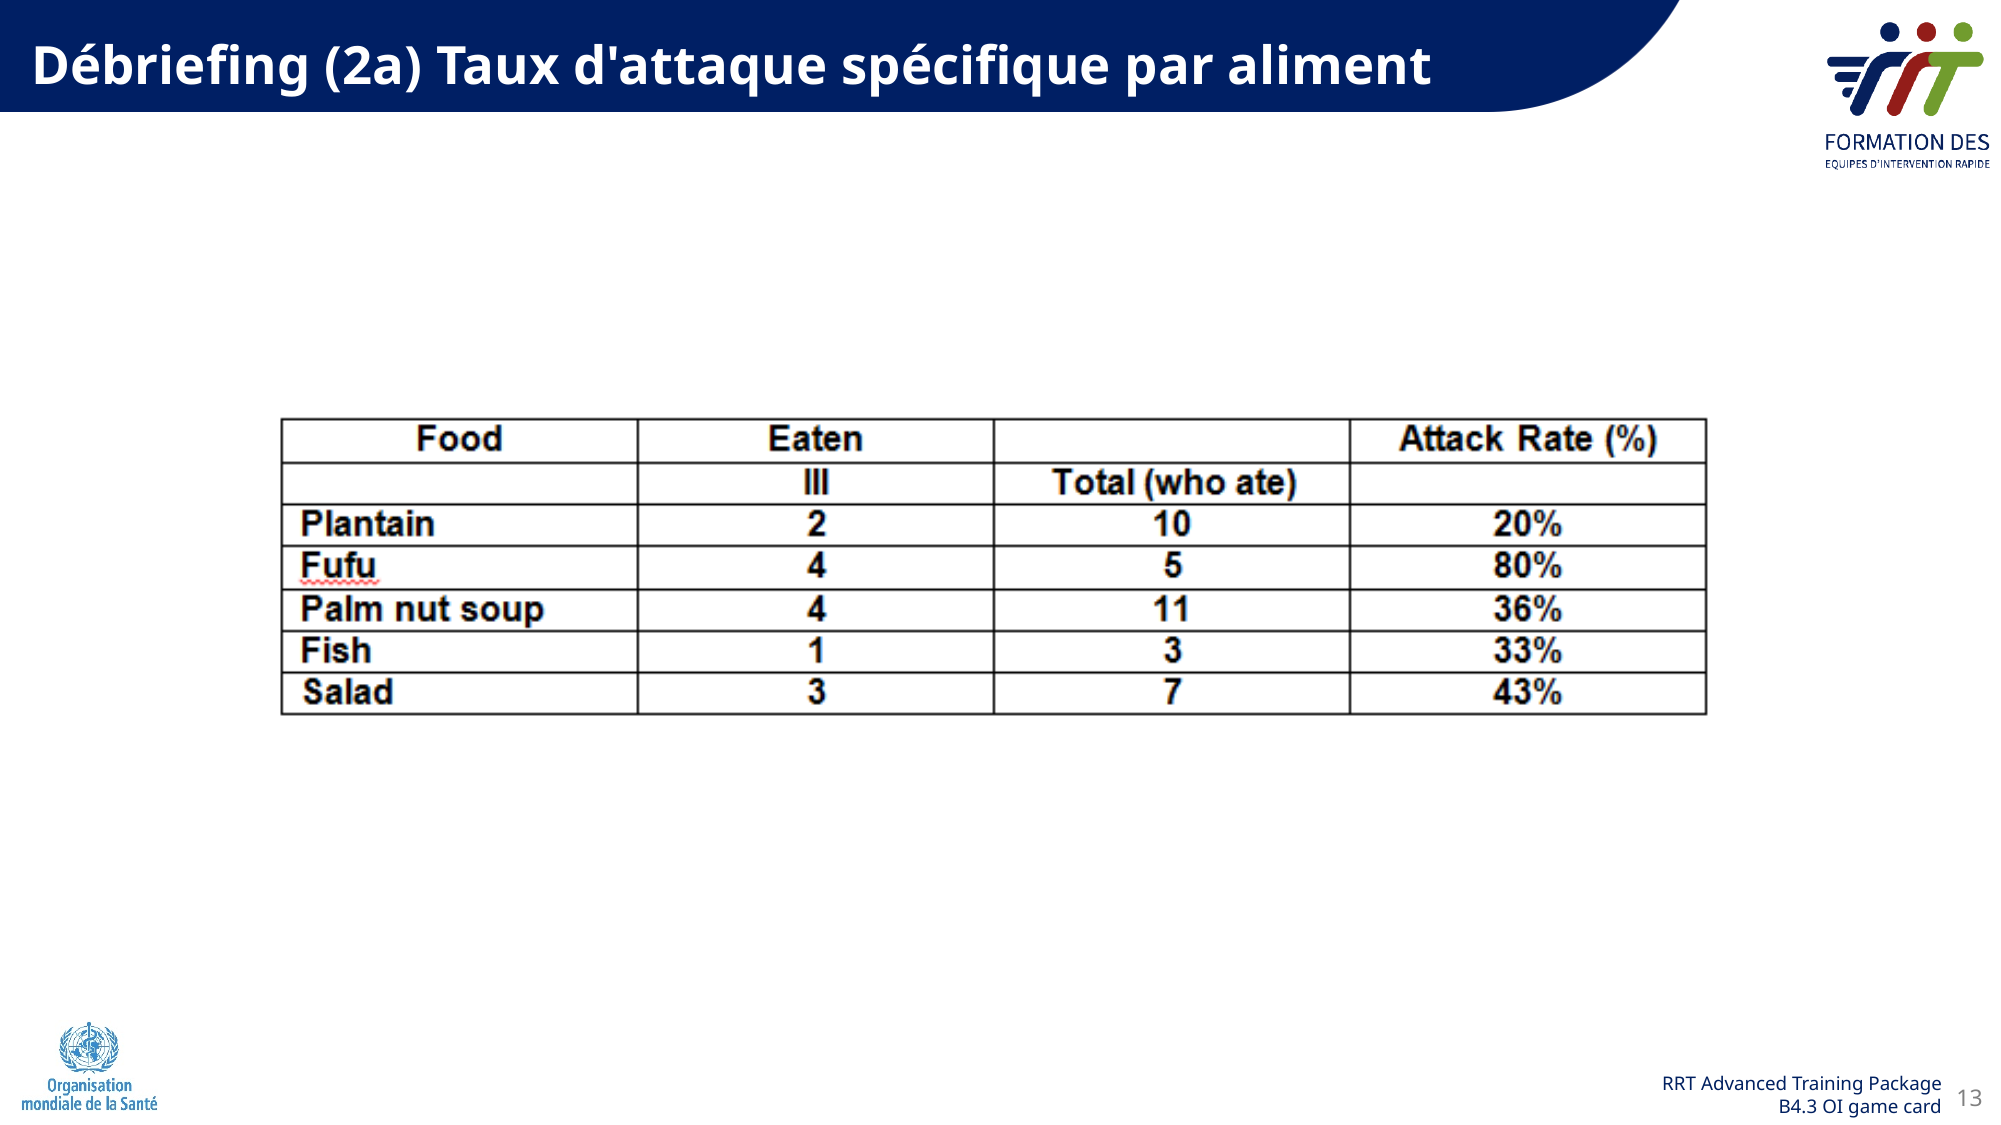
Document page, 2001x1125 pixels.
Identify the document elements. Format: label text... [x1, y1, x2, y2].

picture [1825, 21, 1990, 170]
text_box Débriefing (2a) Taux d'attaque spécifique par aliment [23, 15, 1580, 121]
picture [265, 385, 1735, 740]
picture [20, 1020, 158, 1111]
picture [0, 0, 1708, 112]
